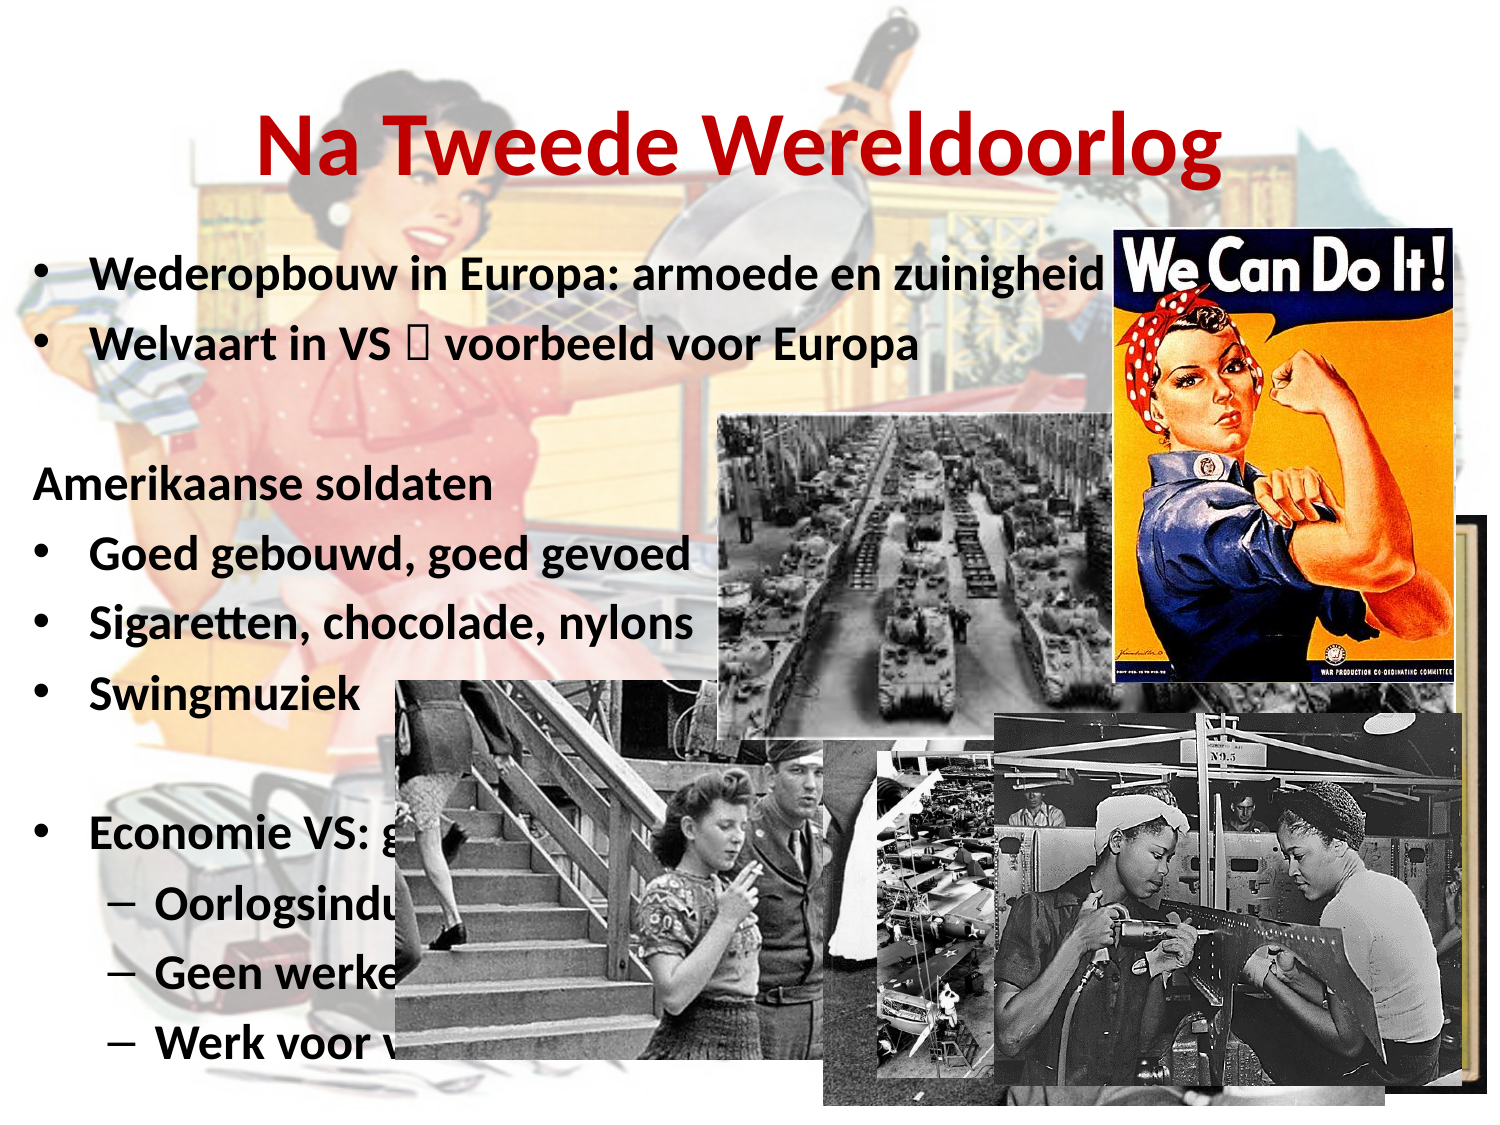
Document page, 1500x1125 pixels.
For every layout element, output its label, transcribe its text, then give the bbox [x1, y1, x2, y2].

list Wederopbouw in Europa: armoede en zuinigheid Welvaart in VS  voorbeeld voor Europa Amerikaanse soldaten Goed gebouwd, goed gevoed Sigaretten, chocolade, nylons Swingmuziek Economie VS: goed vanaf 1941 Oorlogsindustrie Geen werkeloosheid Werk voor vrouwen en zwarten [17, 232, 1106, 1106]
picture [395, 227, 1488, 1107]
title Na Tweede Wereldoorlog [75, 45, 1425, 232]
